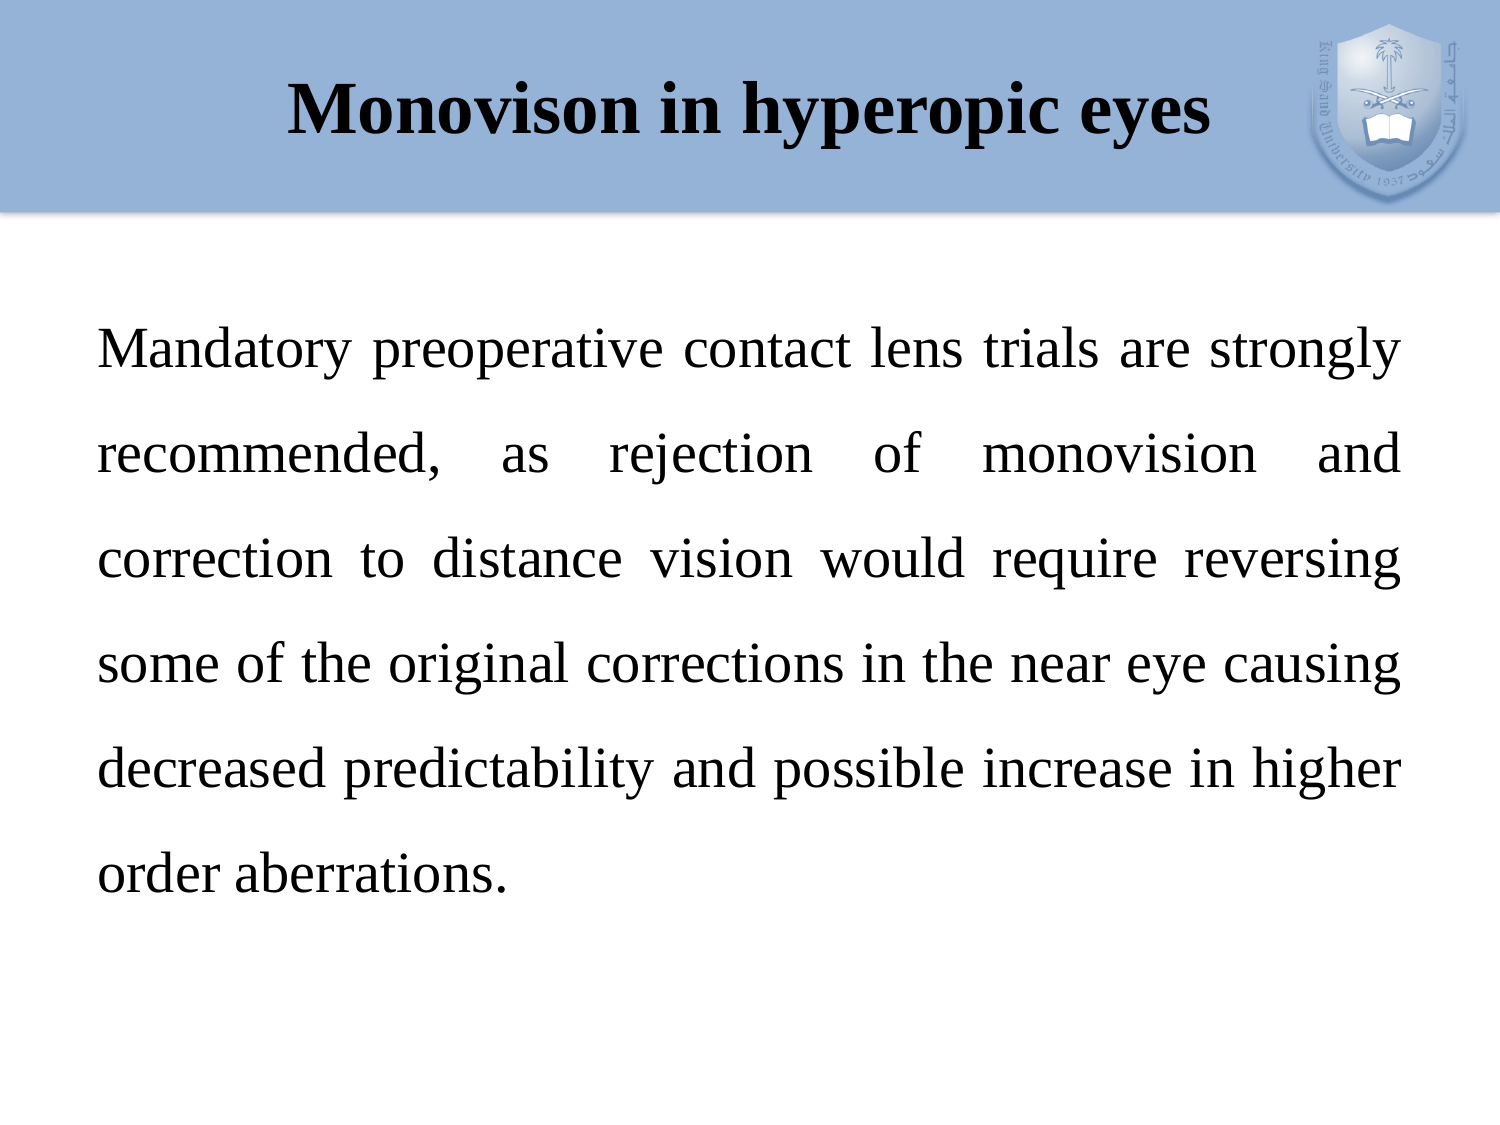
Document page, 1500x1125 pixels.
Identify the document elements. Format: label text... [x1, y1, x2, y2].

text_box Mandatory preoperative contact lens trials are strongly recommended, as rejection of monovision and correction to distance vision would require reversing some of the original corrections in the near eye causing decreased predictability and possible increase in higher order aberrations. [82, 267, 1418, 912]
picture [1287, 12, 1488, 213]
text_box [0, 0, 1500, 213]
title Monovison in hyperopic eyes [75, 45, 1282, 163]
